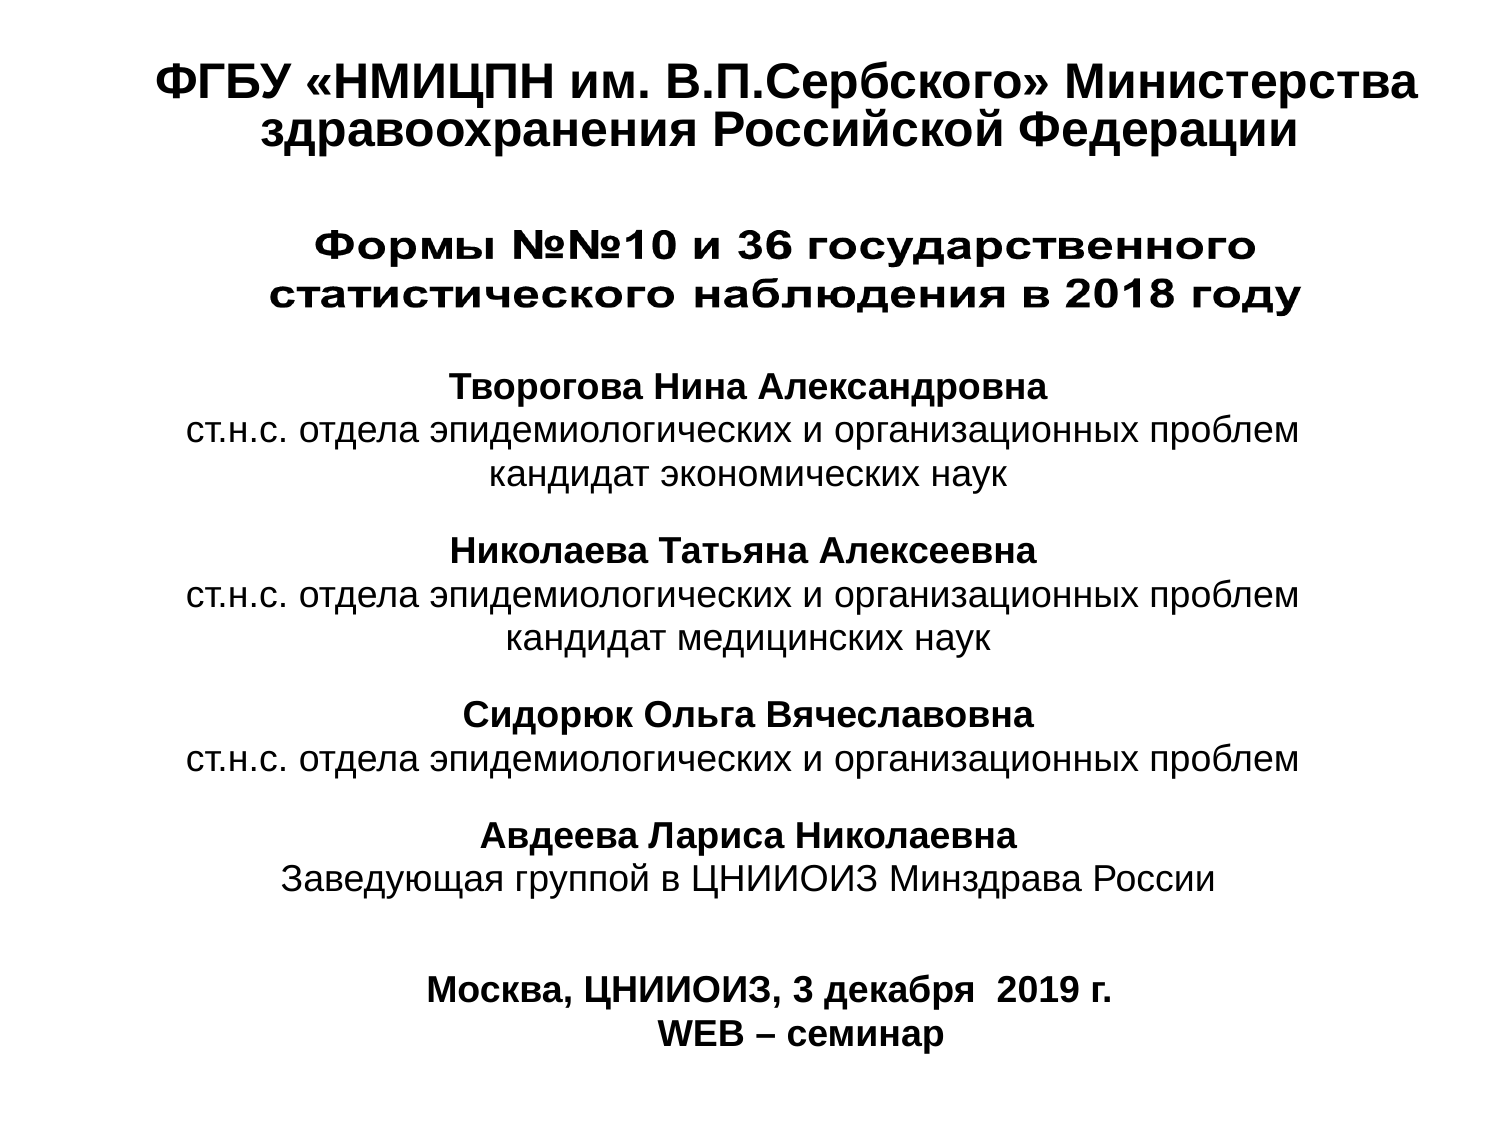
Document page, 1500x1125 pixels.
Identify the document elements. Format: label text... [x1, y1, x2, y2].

text_box Творогова Нина Александровна ст.н.с. отдела эпидемиологических и организационных проблем кандидат экономических наук Николаева Татьяна Алексеевна ст.н.с. отдела эпидемиологических и организационных проблем кандидат медицинских наук Сидорюк Ольга Вячеславовна ст.н.с. отдела эпидемиологических и организационных проблем Авдеева Лариса Николаевна Заведующая группой в ЦНИИОИЗ Минздрава России Москва, ЦНИИОИЗ, 3 декабря 2019 г. WEB – семинар [52, 361, 1444, 1112]
picture [92, 200, 1479, 342]
text_box ФГБУ «НМИЦПН им. В.П.Сербского» Министерства здравоохранения Российской Федерации [107, 52, 1467, 164]
